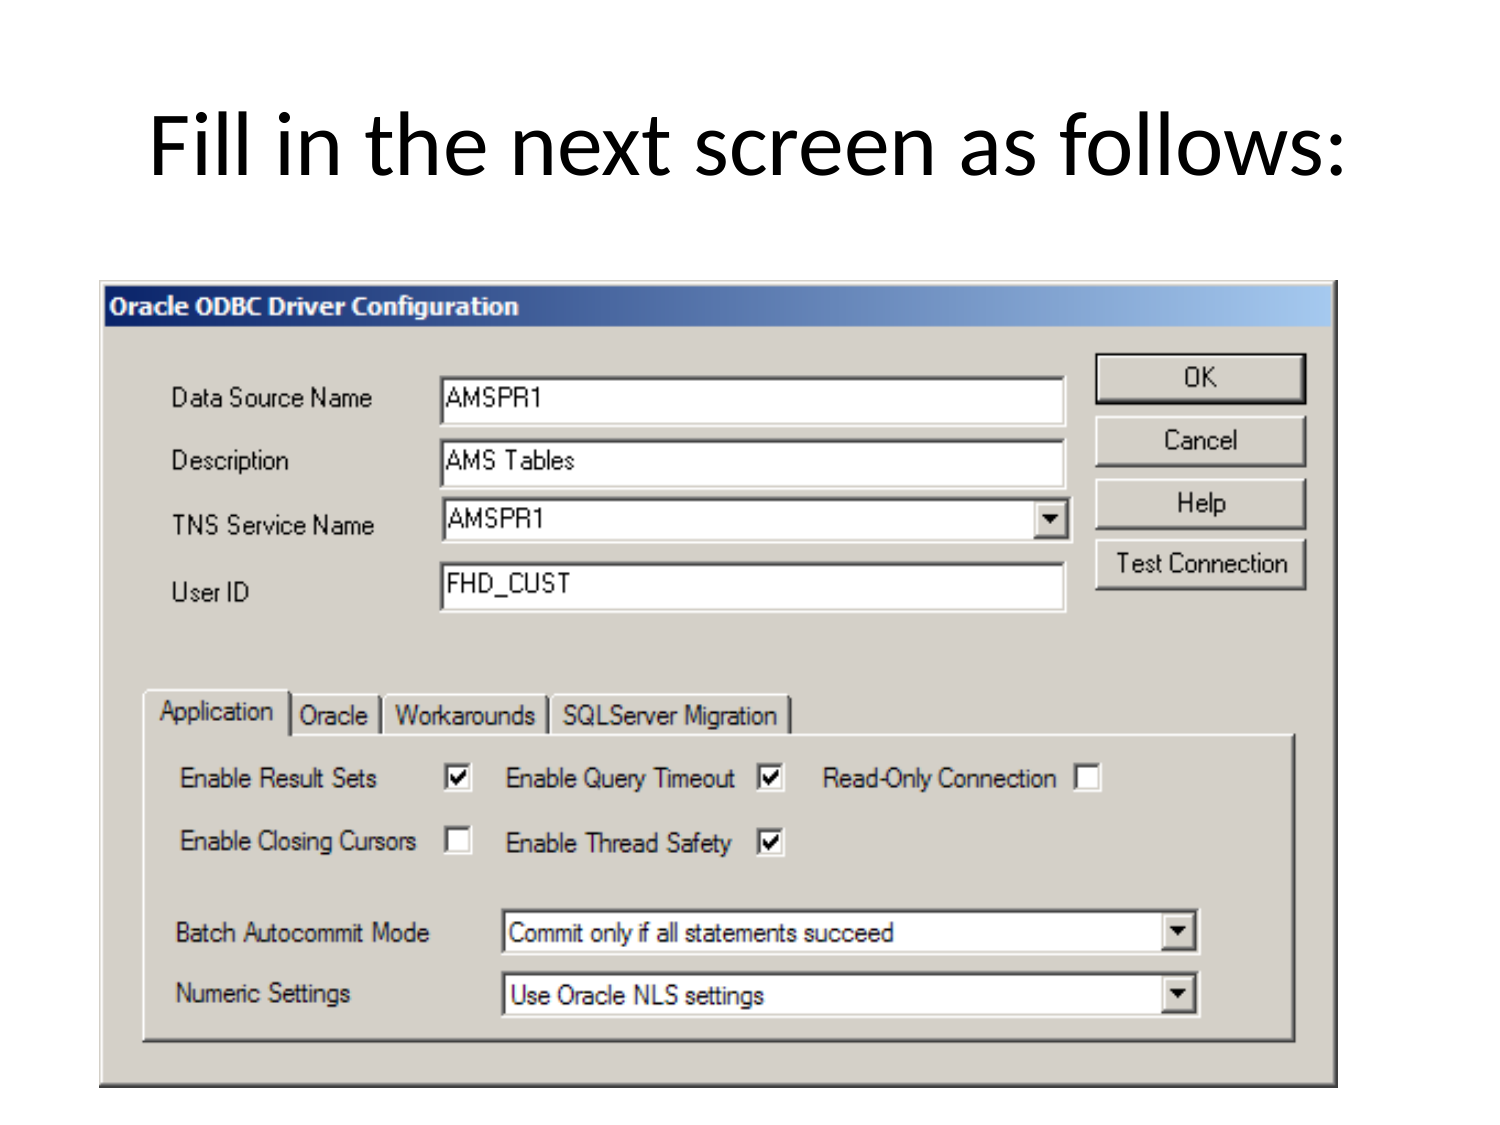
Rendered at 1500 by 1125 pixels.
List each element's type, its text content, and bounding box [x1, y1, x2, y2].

picture [99, 280, 1338, 1088]
title Fill in the next screen as follows: [75, 45, 1425, 233]
